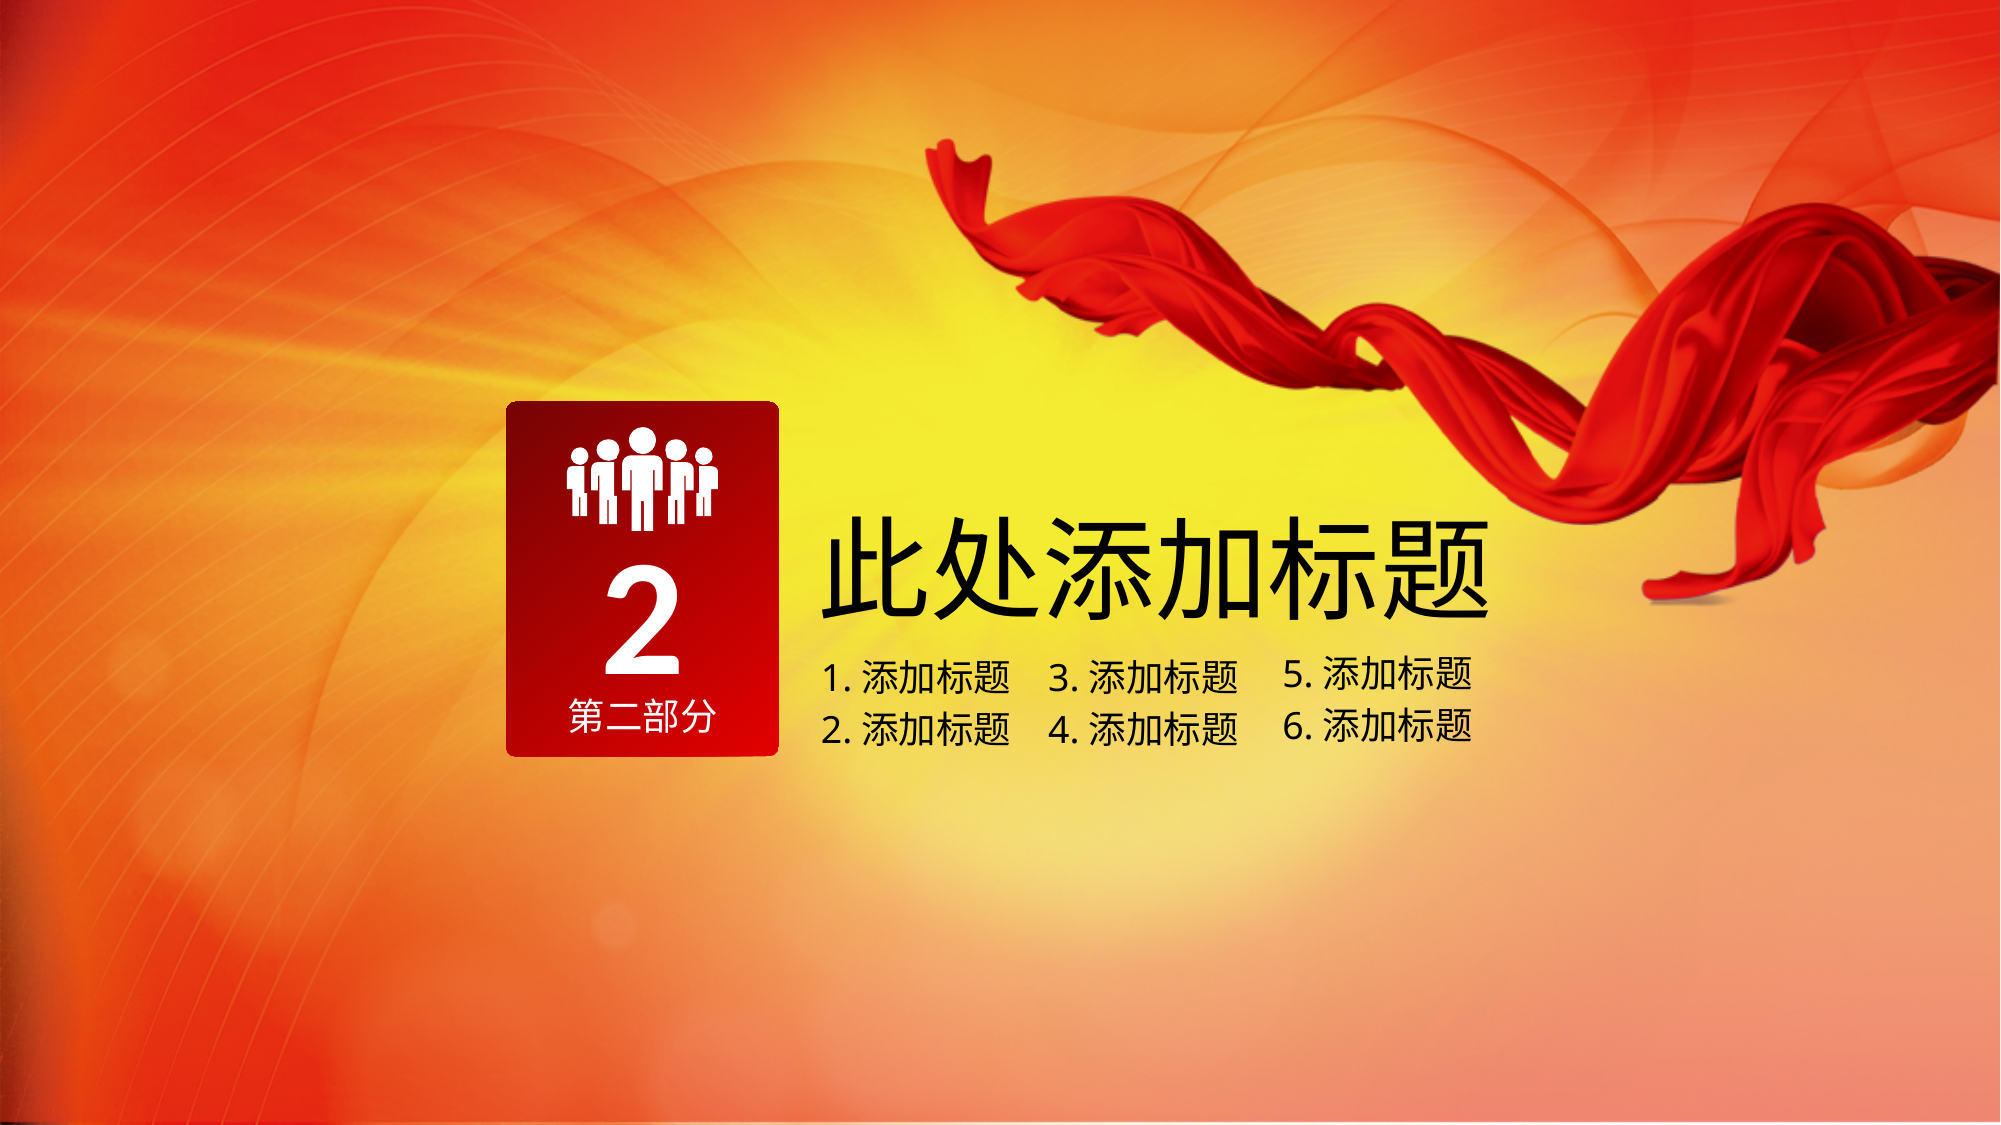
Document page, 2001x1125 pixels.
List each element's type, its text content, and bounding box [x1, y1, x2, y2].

text_box [505, 400, 780, 758]
text_box [622, 427, 663, 500]
text_box 1.添加标题 2.添加标题 [806, 639, 921, 863]
text_box [591, 462, 617, 500]
picture [0, 0, 2001, 1125]
text_box [668, 462, 694, 500]
text_box 此处添加标题 [802, 492, 921, 642]
text_box [596, 439, 620, 461]
text_box [566, 466, 588, 517]
text_box [665, 439, 687, 461]
text_box [696, 466, 718, 517]
text_box 2 [585, 500, 700, 685]
text_box [570, 447, 589, 465]
text_box [695, 447, 713, 465]
text_box 第二部分 [552, 685, 733, 746]
